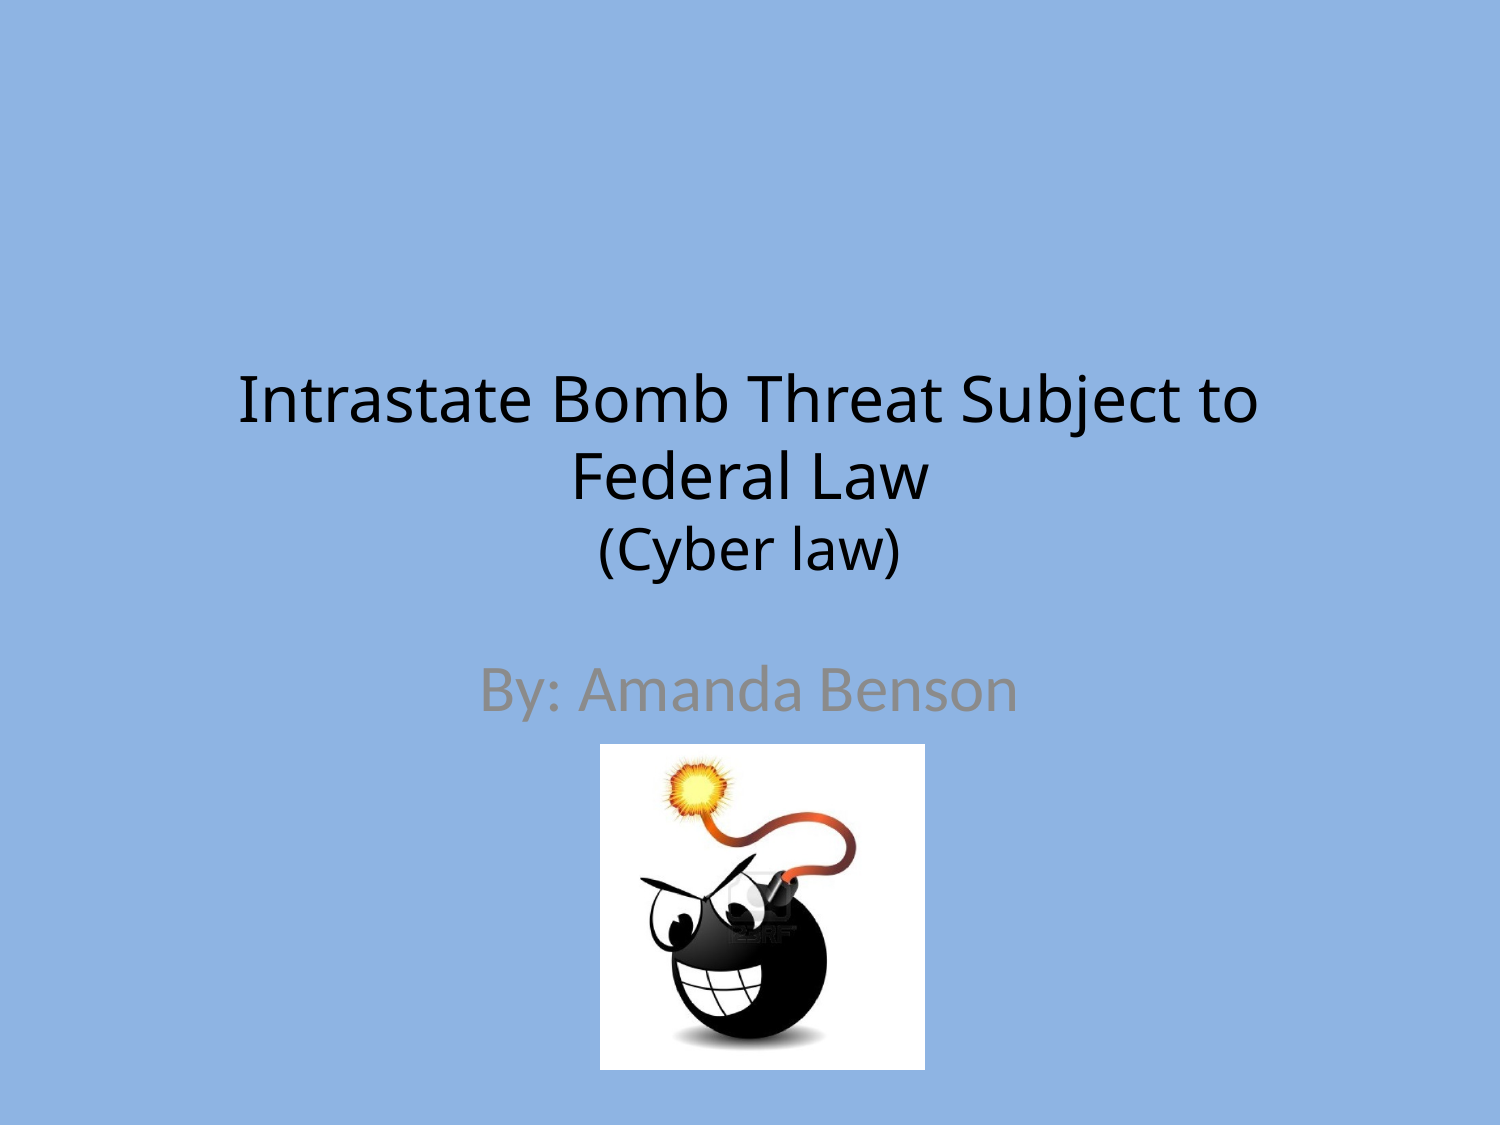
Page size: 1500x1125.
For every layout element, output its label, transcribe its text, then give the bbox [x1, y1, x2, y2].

title Intrastate Bomb Threat Subject to Federal Law (Cyber law) [112, 350, 1388, 592]
subtitle By: Amanda Benson [225, 637, 1275, 925]
picture [599, 744, 926, 1070]
